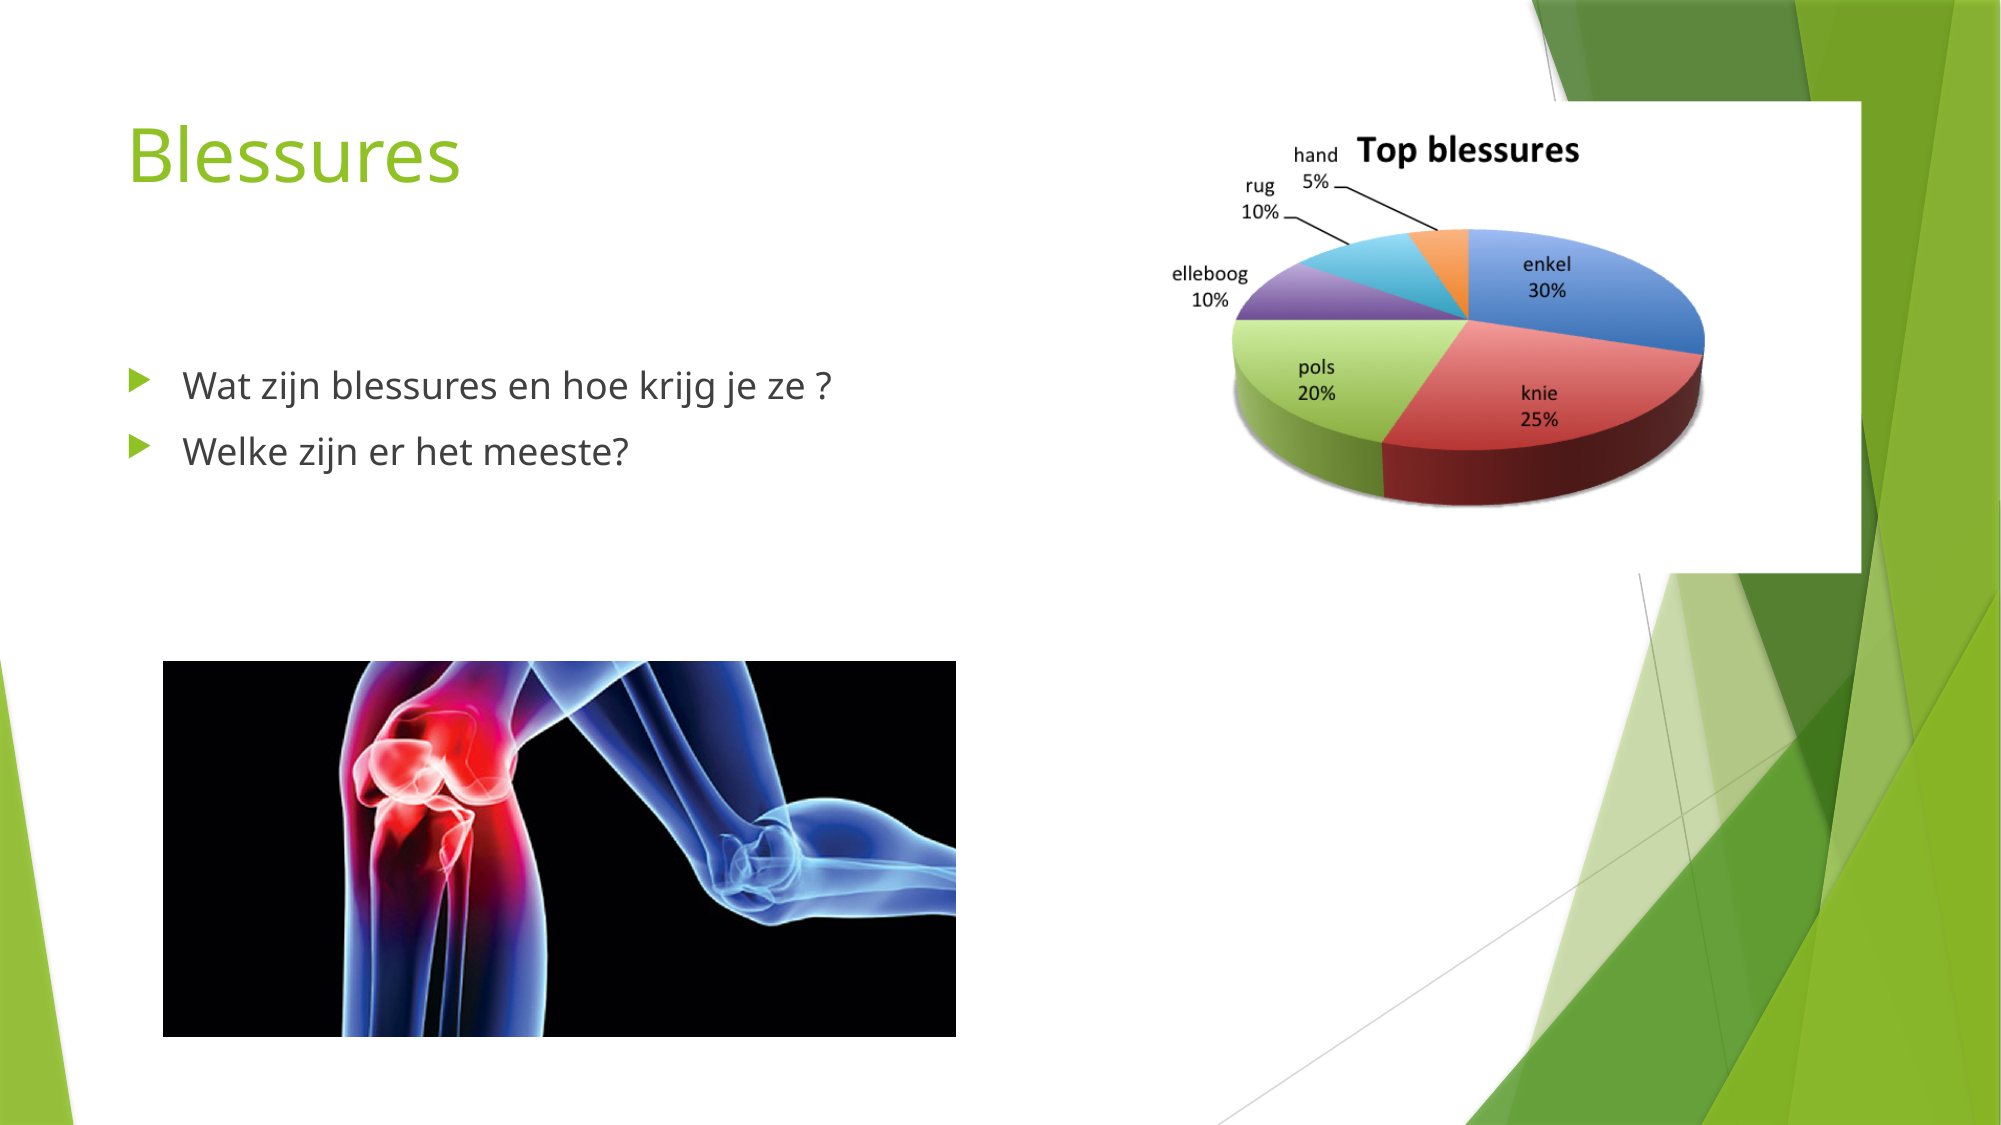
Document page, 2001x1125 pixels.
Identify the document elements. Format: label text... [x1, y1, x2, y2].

list Wat zijn blessures en hoe krijg je ze ? Welke zijn er het meeste? [111, 354, 1522, 992]
picture [163, 661, 957, 1038]
title Blessures [111, 99, 1522, 317]
picture [1074, 100, 1862, 574]
